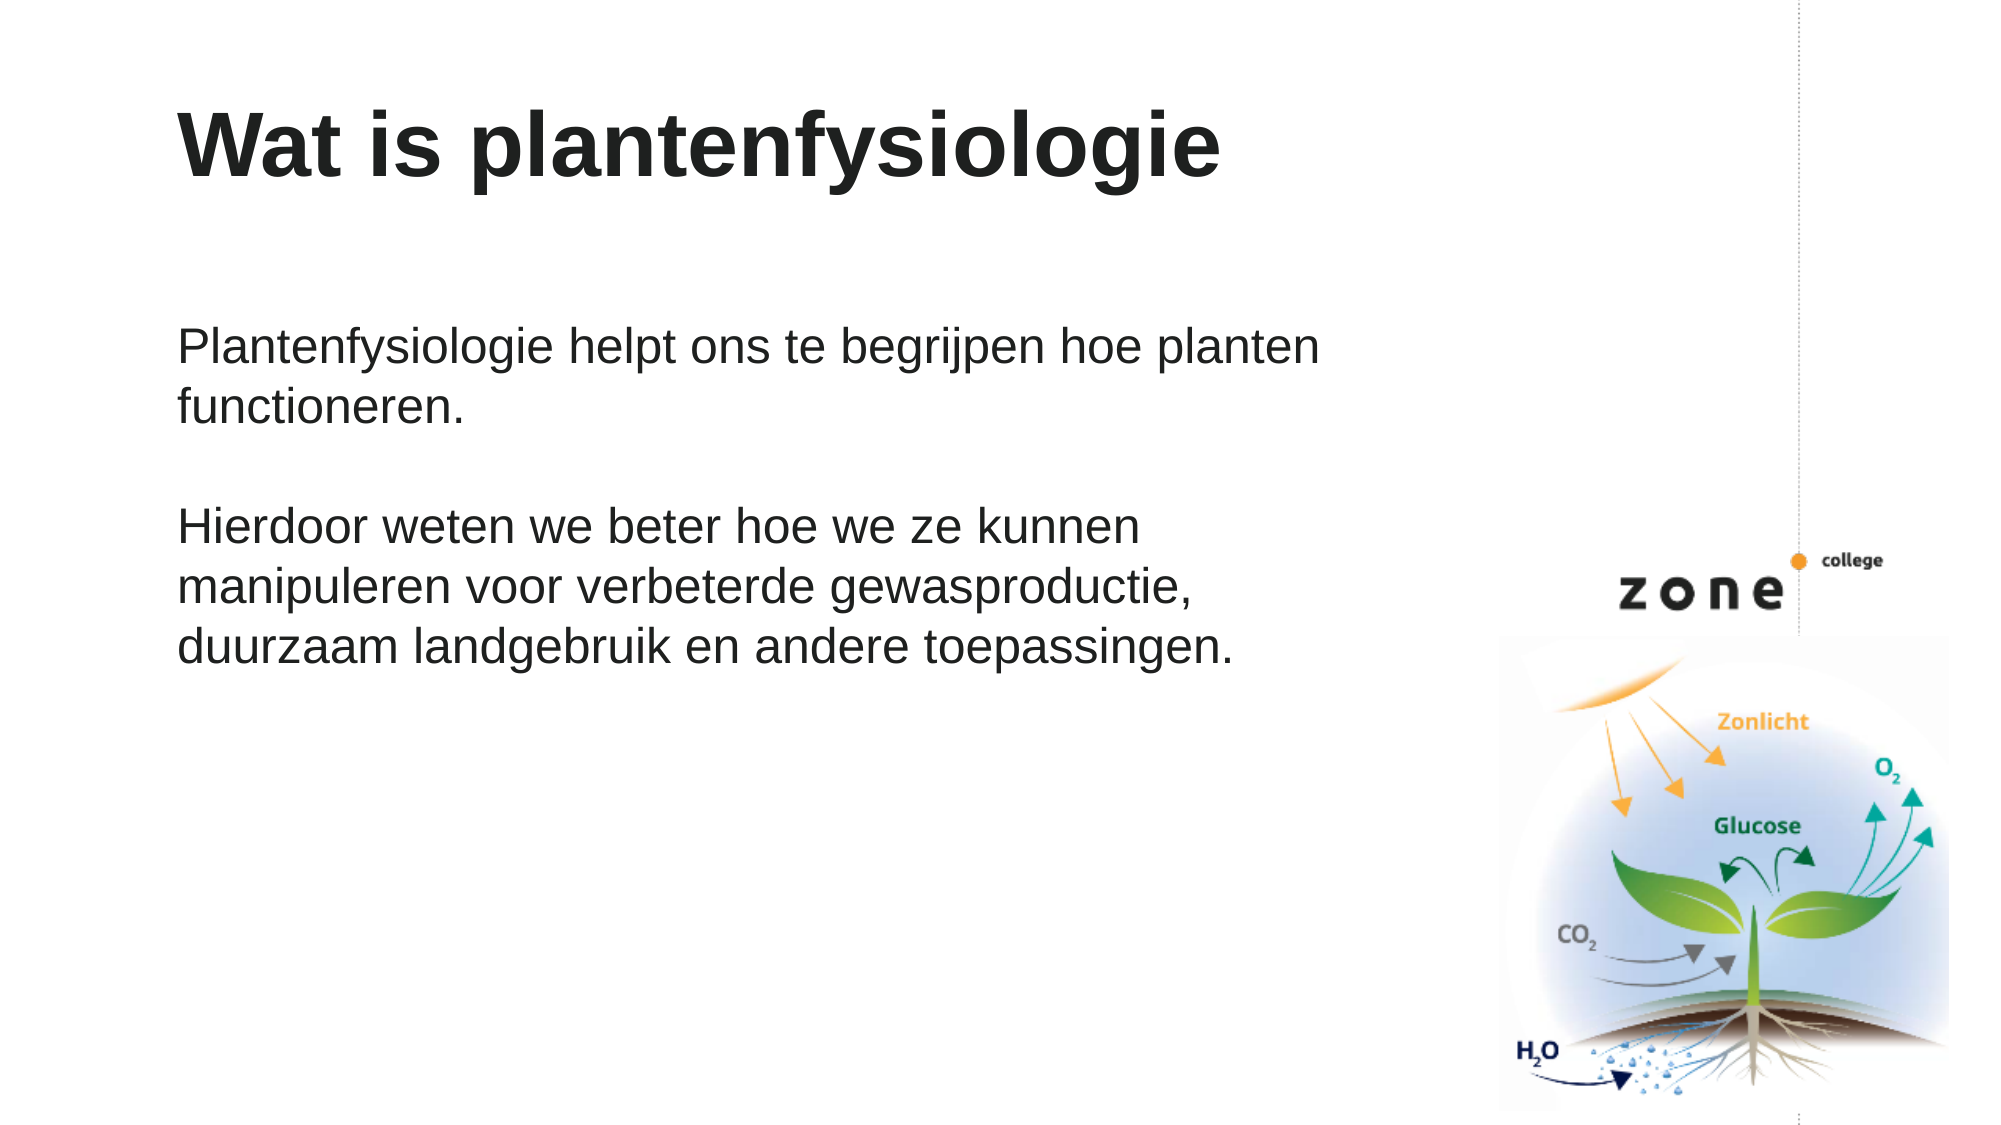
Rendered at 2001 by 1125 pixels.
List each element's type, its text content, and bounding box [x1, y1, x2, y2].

list Plantenfysiologie helpt ons te begrijpen hoe planten functioneren. Hierdoor weten we beter hoe we ze kunnen manipuleren voor verbeterde gewasproductie, duurzaam landgebruik en andere toepassingen. [177, 313, 1342, 1091]
title Wat is plantenfysiologie [177, 97, 1471, 261]
picture [1499, 0, 2001, 1125]
